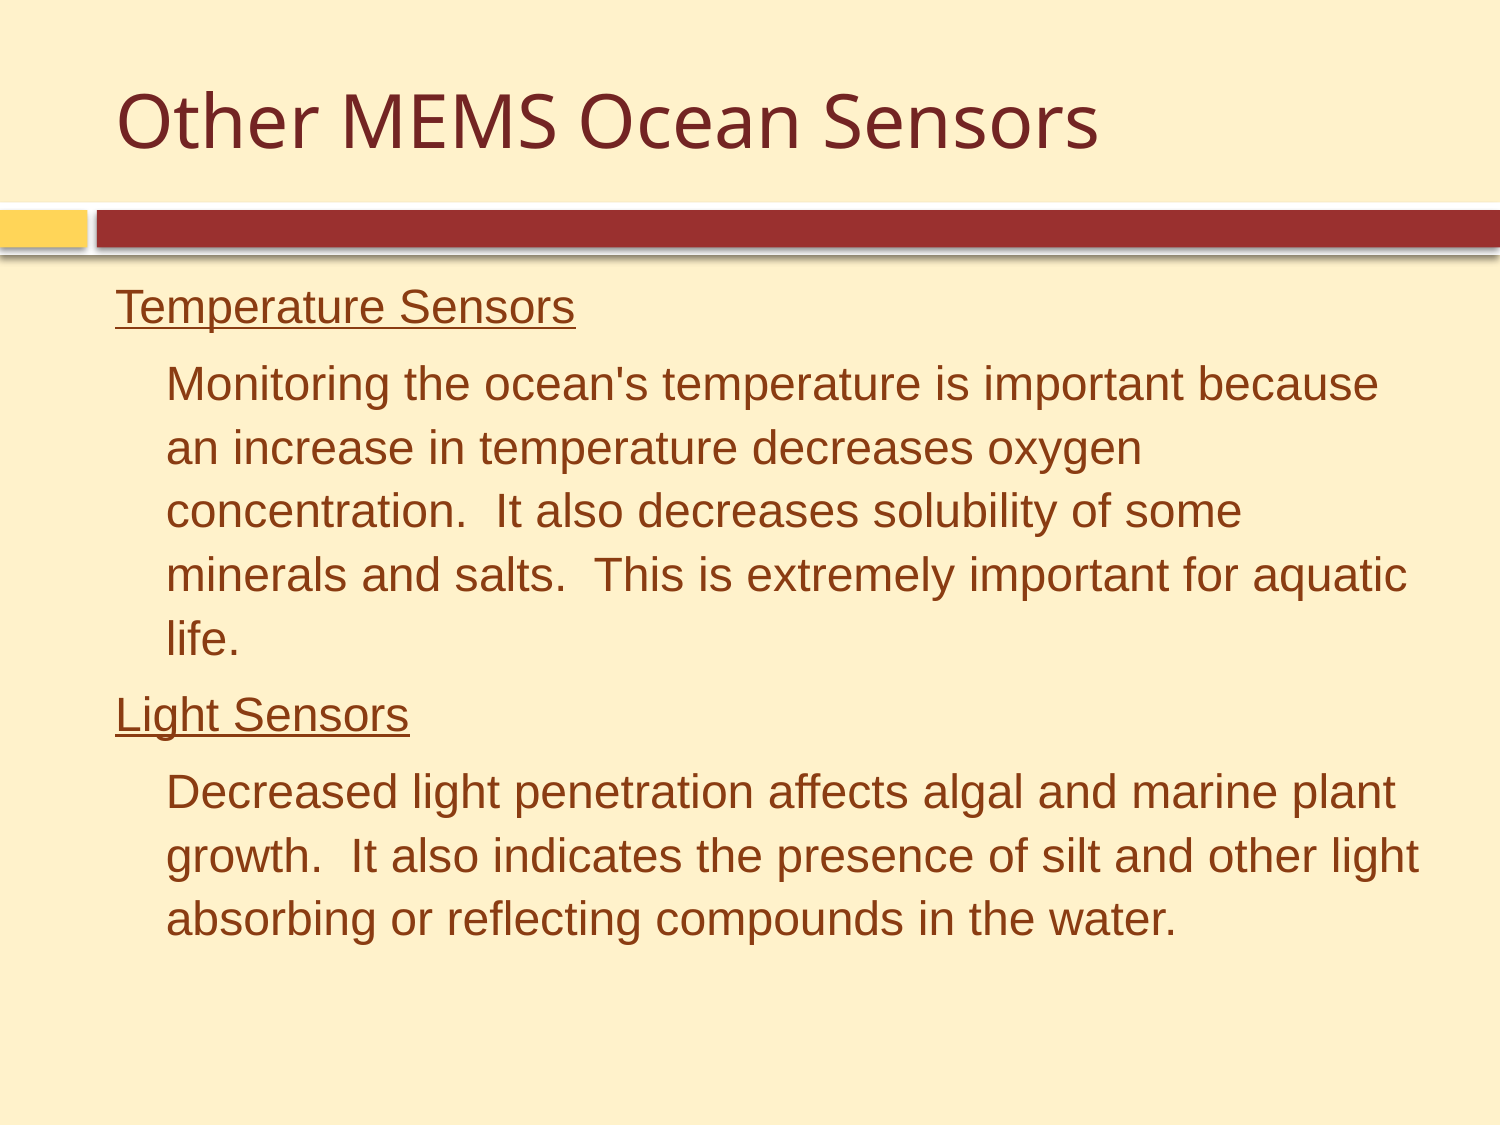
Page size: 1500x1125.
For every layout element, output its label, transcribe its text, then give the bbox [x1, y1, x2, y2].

title Other MEMS Ocean Sensors [100, 37, 1438, 200]
list Temperature Sensors Monitoring the ocean's temperature is important because an increase in temperature decreases oxygen concentration. It also decreases solubility of some minerals and salts. This is extremely important for aquatic life. Light Sensors Decreased light penetration affects algal and marine plant growth. It also indicates the presence of silt and other light absorbing or reflecting compounds in the water. [100, 262, 1438, 1000]
